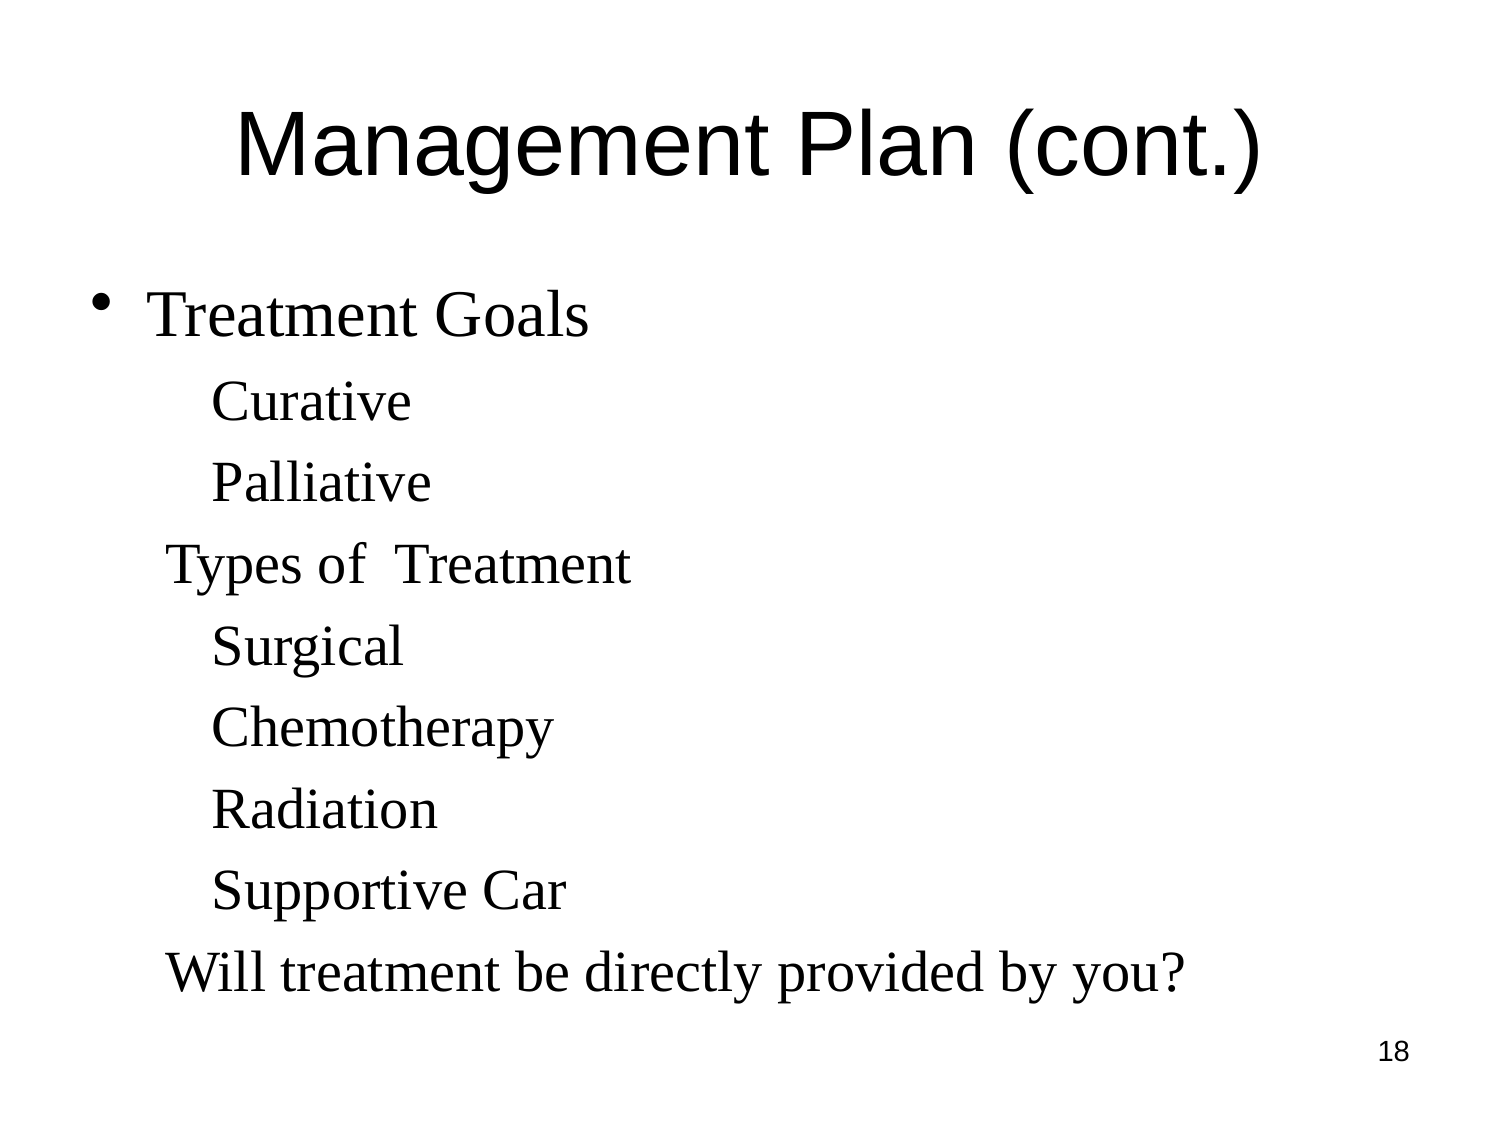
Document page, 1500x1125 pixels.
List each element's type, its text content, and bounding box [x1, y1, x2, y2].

title Management Plan (cont.) [74, 44, 1426, 233]
slide_number 18 [1074, 1024, 1426, 1103]
list Treatment Goals Curative Palliative Types of Treatment Surgical Chemotherapy Radiation Supportive Car Will treatment be directly provided by you? [74, 262, 1426, 1006]
